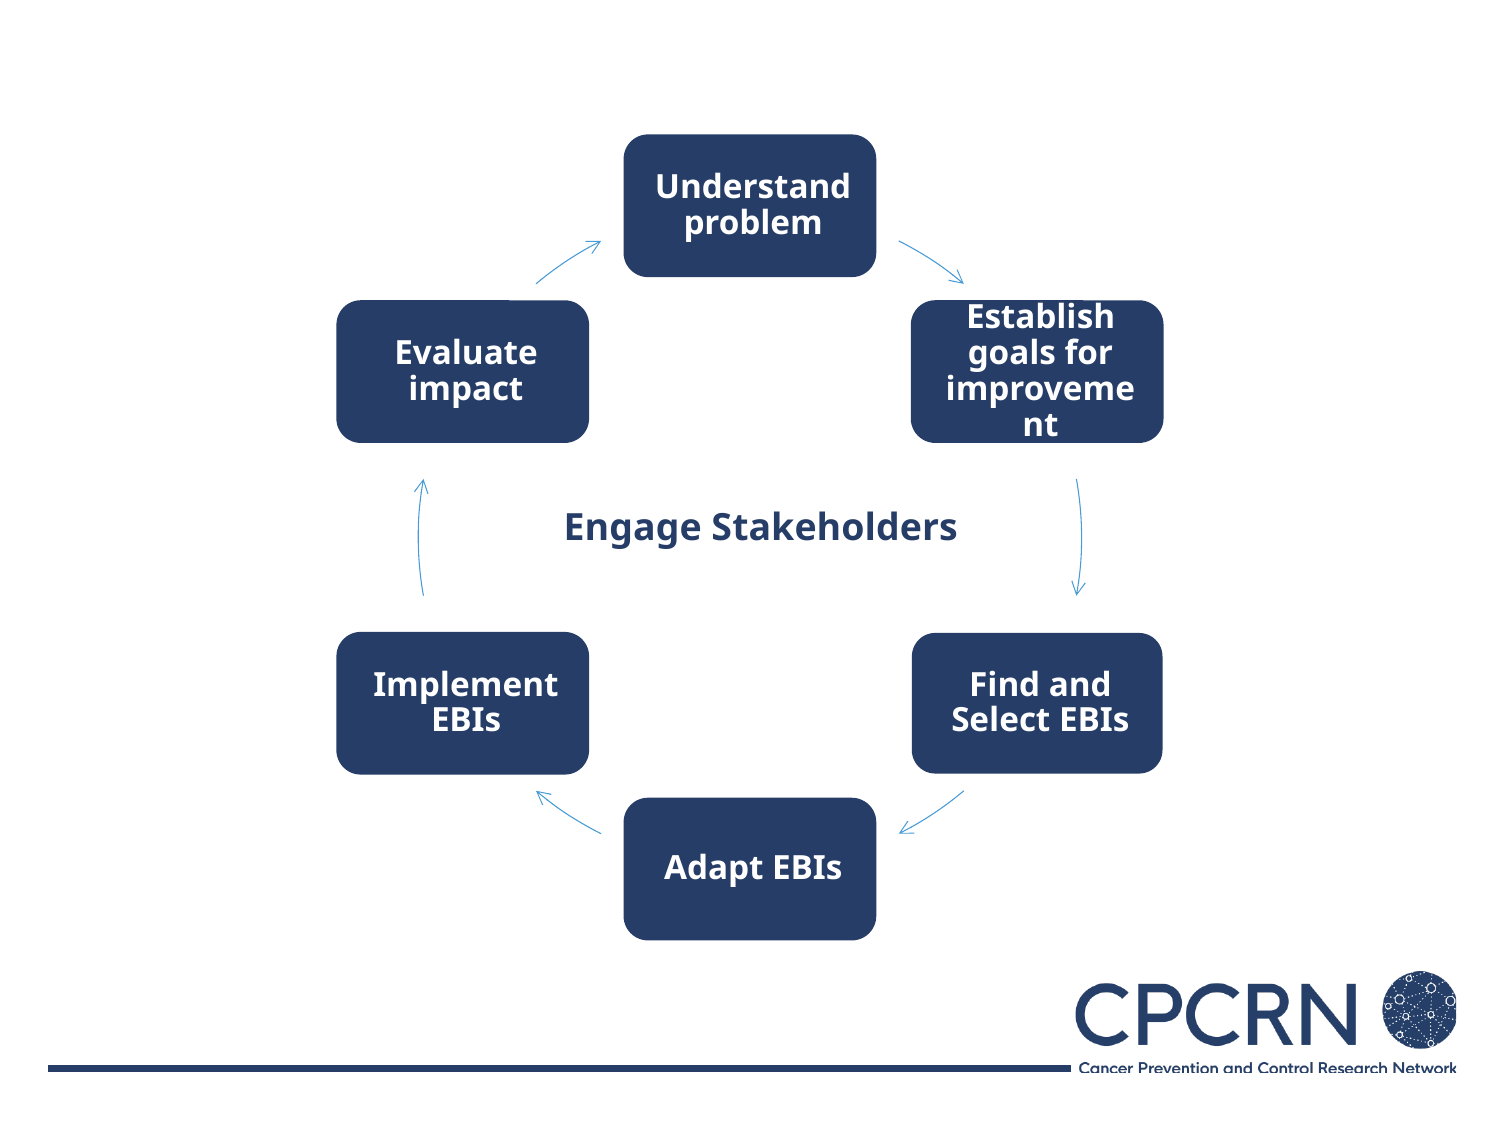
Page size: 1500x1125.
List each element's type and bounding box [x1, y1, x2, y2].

list [0, 135, 1500, 940]
